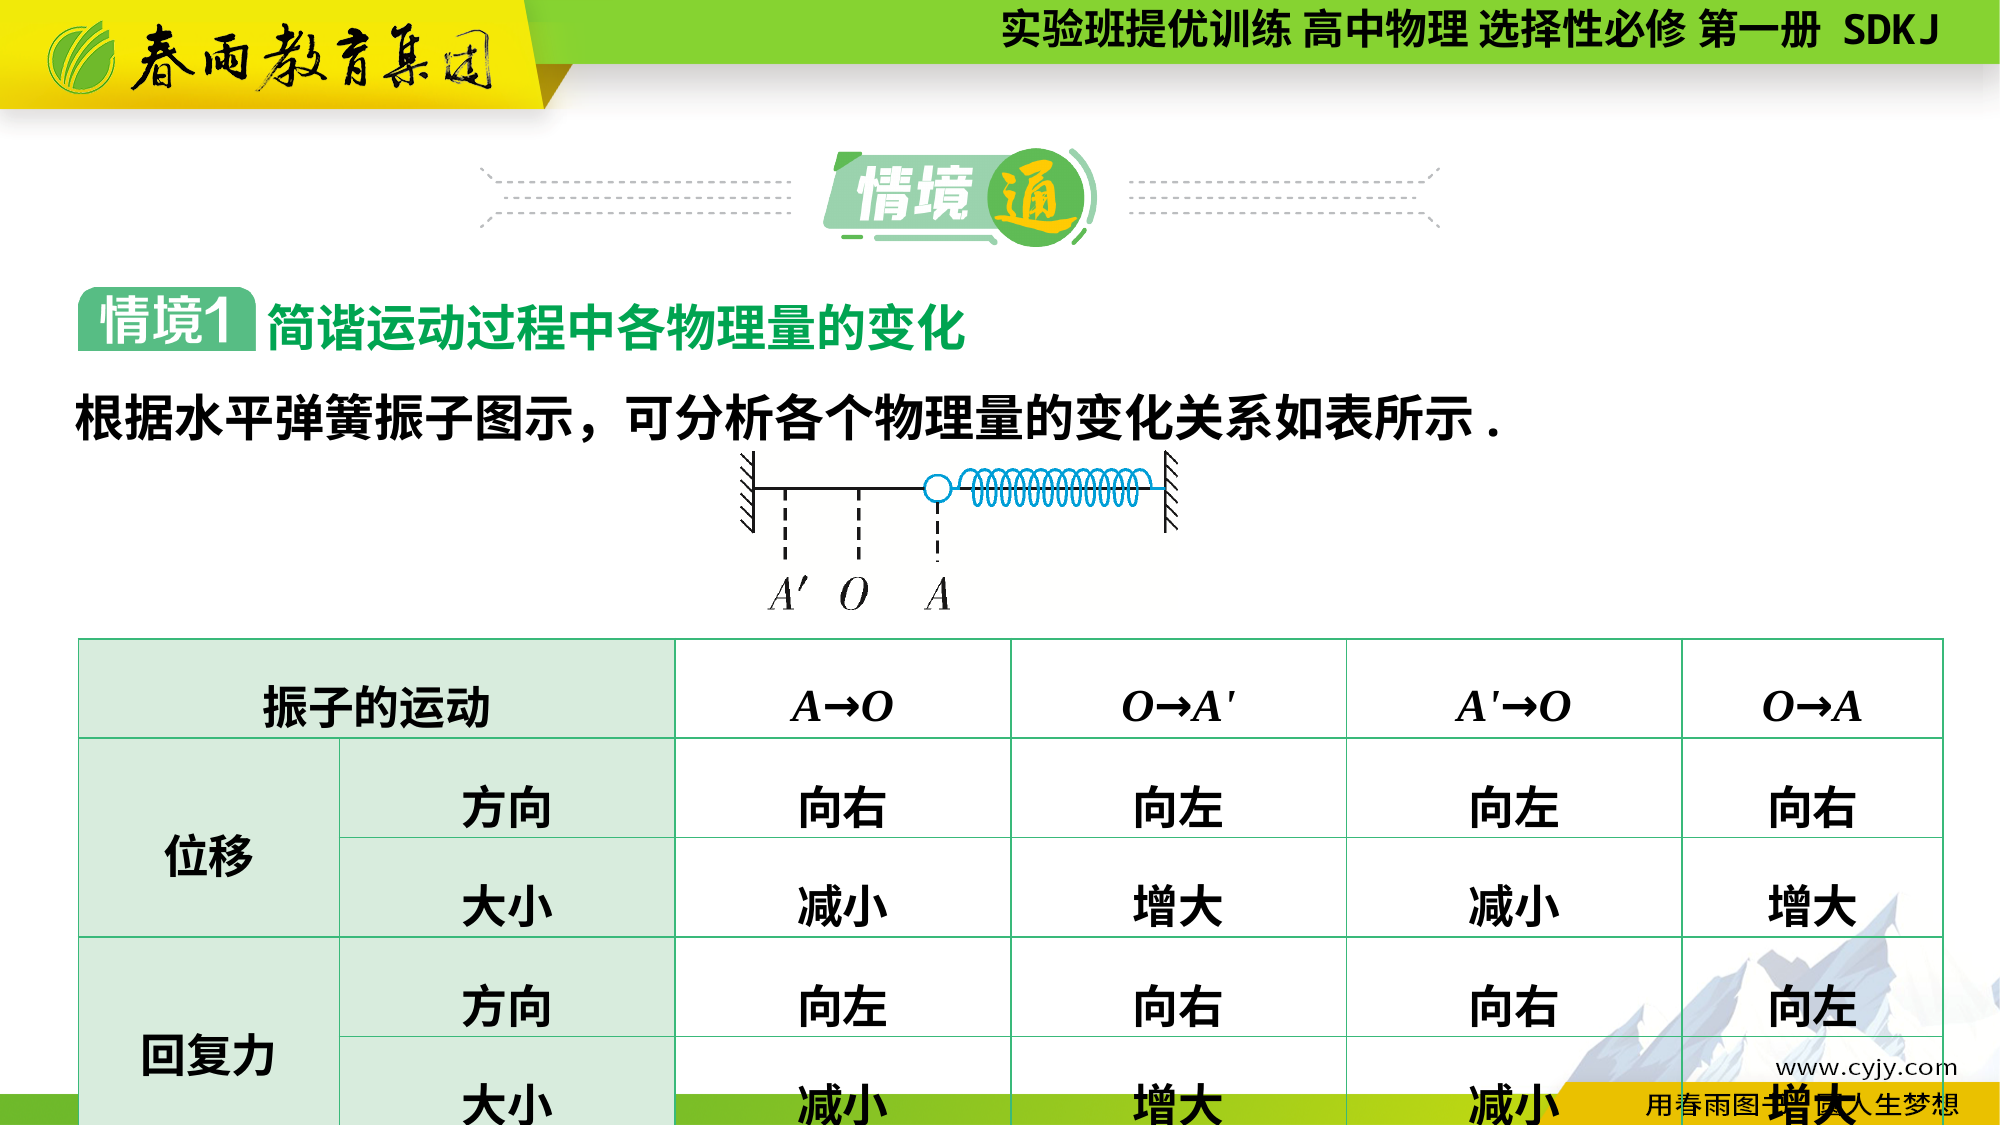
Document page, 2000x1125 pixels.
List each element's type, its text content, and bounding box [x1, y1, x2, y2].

table_header O→A [1683, 640, 1942, 737]
table_cell 增大 [1012, 838, 1346, 936]
table_cell 减小 [676, 1037, 1010, 1125]
table_cell 方向 [340, 739, 674, 837]
picture [0, 0, 2000, 1125]
table_cell 增大 [1012, 1037, 1346, 1125]
table_cell 向左 [1347, 739, 1681, 837]
table_header 振子的运动 [79, 640, 674, 737]
table_cell 向右 [676, 739, 1010, 837]
table_cell 减小 [1347, 1037, 1681, 1125]
table_cell 减小 [676, 838, 1010, 936]
table_cell 大小 [340, 1037, 674, 1125]
table_cell 向左 [676, 938, 1010, 1036]
table_cell 方向 [340, 938, 674, 1036]
table_cell 回复力 [79, 938, 339, 1125]
table_cell 位移 [79, 739, 339, 936]
table_cell 大小 [340, 838, 674, 936]
table_cell 向左 [1012, 739, 1346, 837]
table_header O→A' [1012, 640, 1346, 737]
table_cell 向右 [1683, 739, 1942, 837]
table_cell 向右 [1012, 938, 1346, 1036]
table_cell 减小 [1347, 838, 1681, 936]
table_cell 增大 [1683, 838, 1942, 936]
table_cell 向左 [1683, 938, 1942, 1036]
list 简谐运动过程中各物理量的变化 根据水平弹簧振子图示，可分析各个物理量的变化关系如表所示. [59, 258, 1944, 445]
table_cell 增大 [1683, 1037, 1942, 1125]
table_cell 向右 [1347, 938, 1681, 1036]
table_header A→O [676, 640, 1010, 737]
table_header A'→O [1347, 640, 1681, 737]
